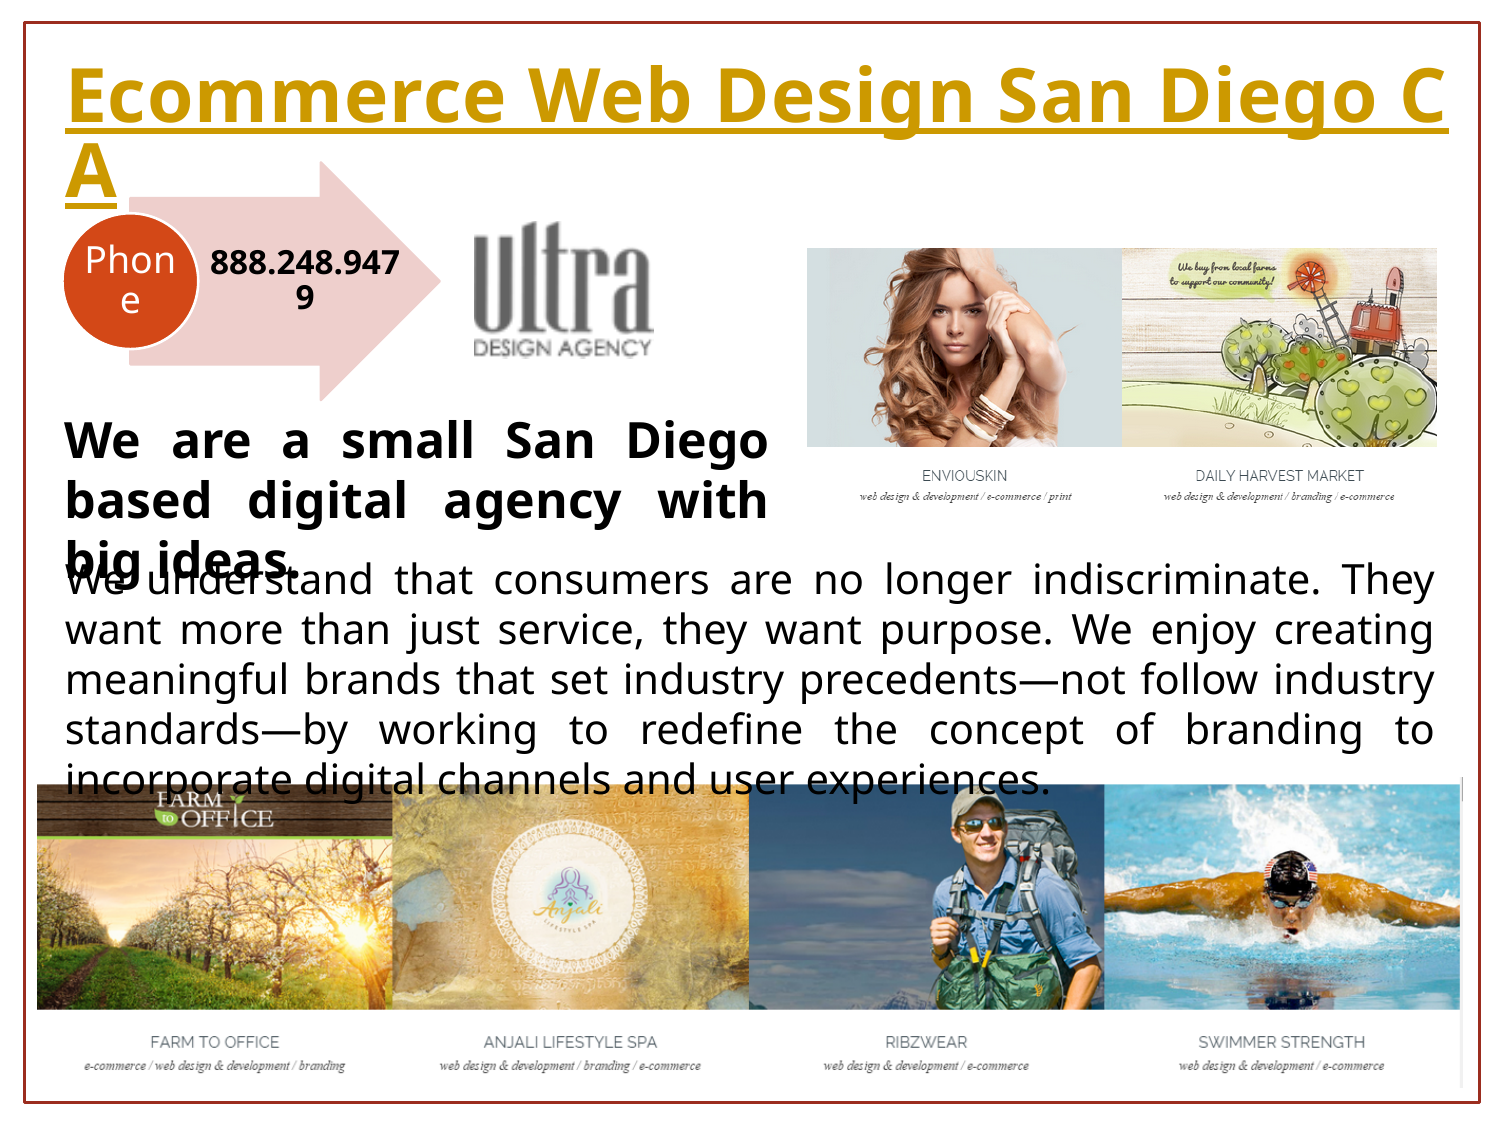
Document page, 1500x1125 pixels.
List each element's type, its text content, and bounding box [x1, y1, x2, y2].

text_box We understand that consumers are no longer indiscriminate. They want more than just service, they want purpose. We enjoy creating meaningful brands that set industry precedents—not follow industry standards—by working to redefine the concept of branding to incorporate digital channels and user experiences. [50, 545, 1450, 774]
picture [806, 239, 1463, 526]
title Ecommerce Web Design San Diego CA [50, 24, 1475, 158]
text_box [130, 162, 440, 401]
text_box We are a small San Diego based digital agency with big ideas. [50, 401, 785, 596]
picture [37, 777, 1463, 1088]
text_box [62, 212, 199, 350]
picture [474, 220, 654, 360]
